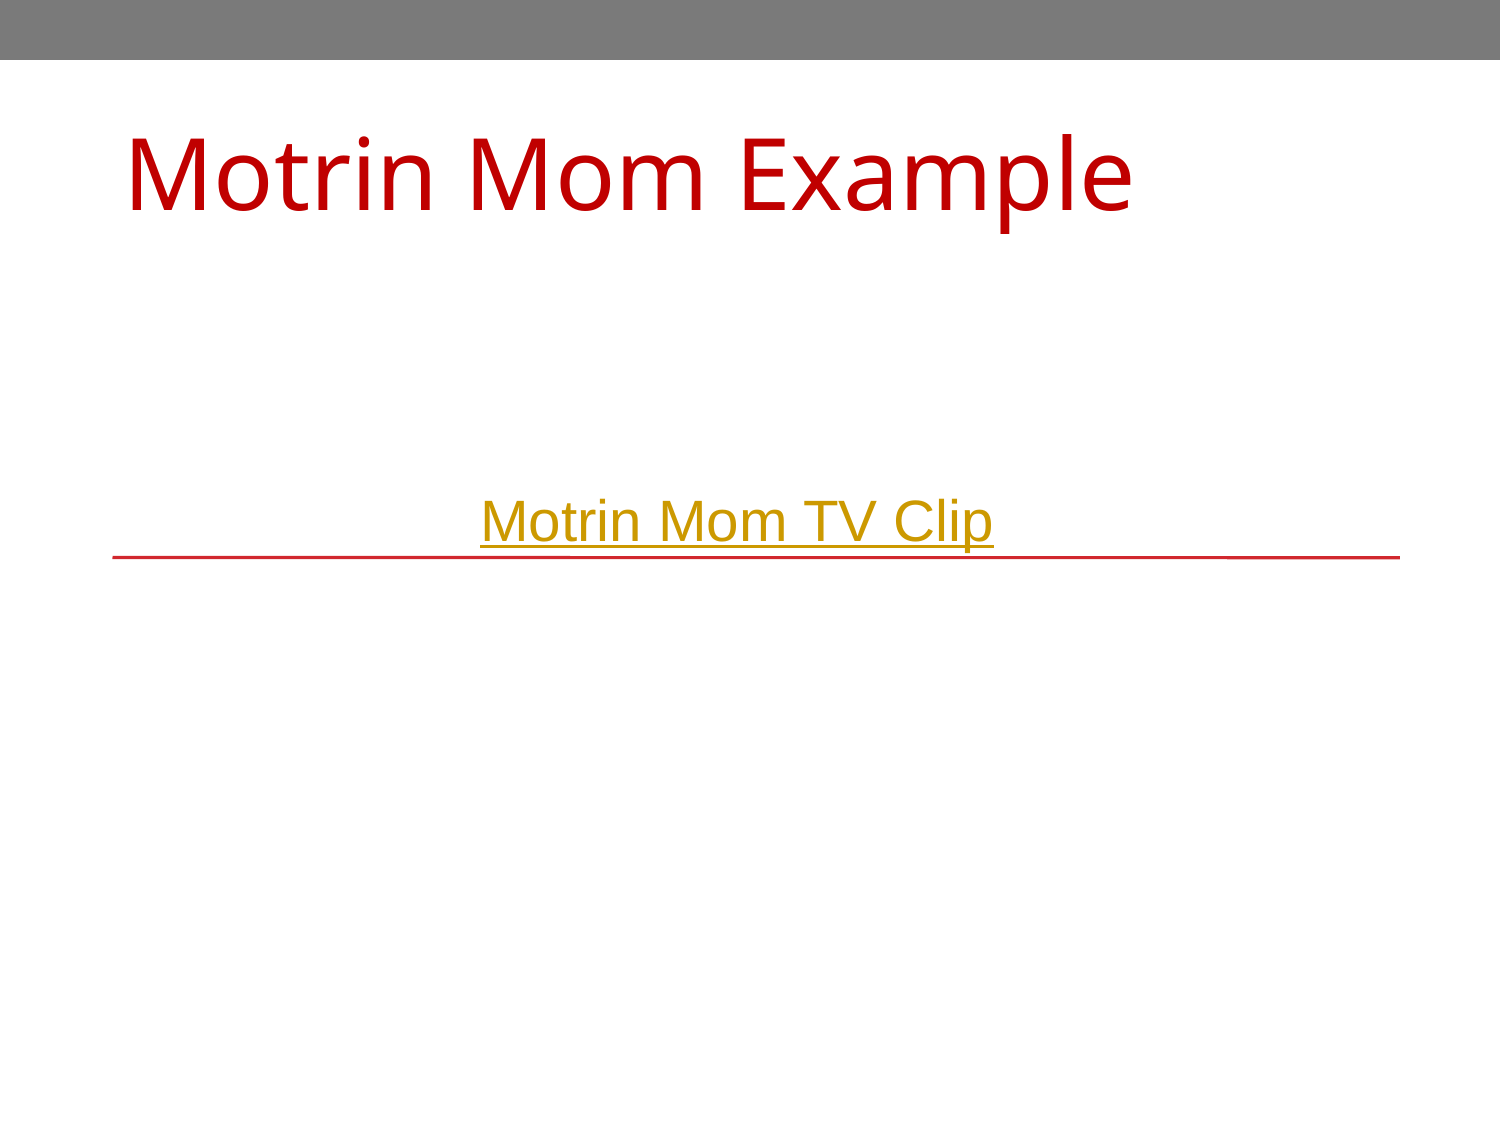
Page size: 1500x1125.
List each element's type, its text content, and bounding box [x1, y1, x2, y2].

text_box Motrin Mom Example [123, 103, 1376, 239]
text_box Motrin Mom TV Clip [278, 476, 1197, 561]
